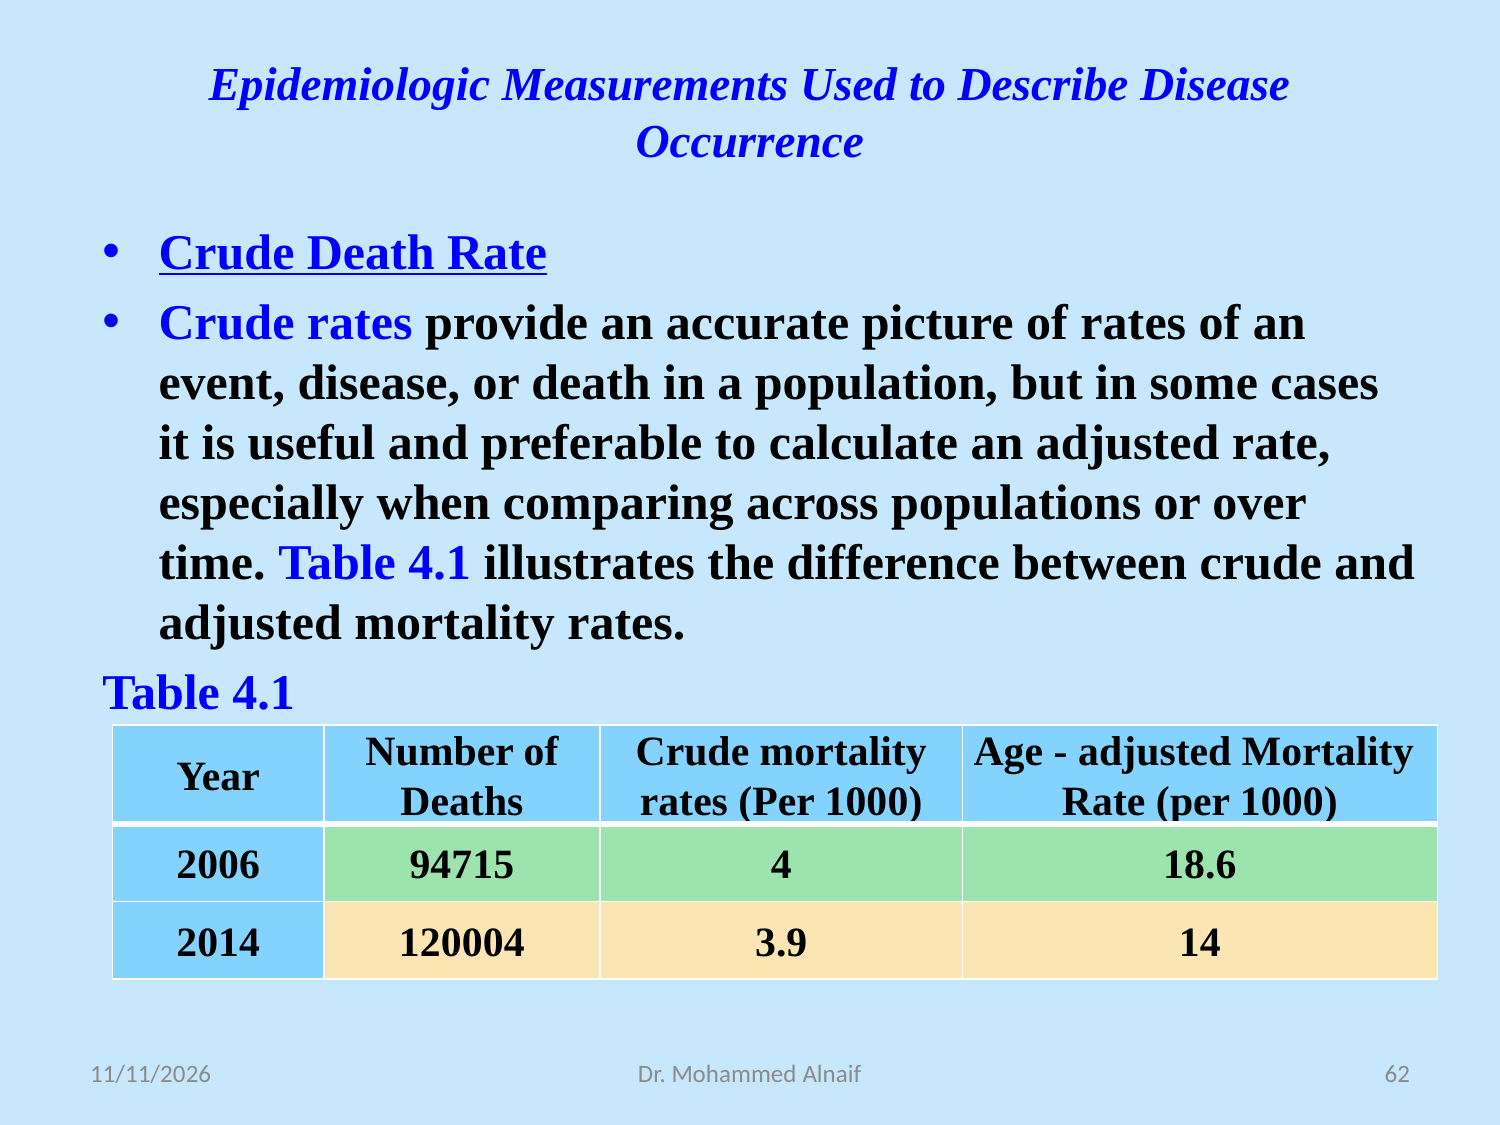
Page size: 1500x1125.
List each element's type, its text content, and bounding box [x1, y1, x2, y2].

table_cell 94715 [325, 827, 599, 901]
text_box Crude Death Rate Crude rates provide an accurate picture of rates of an event, disease, or death in a population, but in some cases it is useful and preferable to calculate an adjusted rate, especially when comparing across populations or over time. Table 4.1 illustrates the difference between crude and adjusted mortality rates. Table 4.1 [87, 212, 1438, 1013]
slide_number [75, 1042, 425, 1103]
table_header Number of Deaths [325, 726, 599, 821]
table_cell 18.6 [963, 827, 1437, 901]
slide_number 62 [1074, 1042, 1425, 1103]
table_cell 120004 [325, 902, 599, 978]
table_header Crude mortality rates (Per 1000) [601, 726, 962, 821]
title Epidemiologic Measurements Used to Describe Disease Occurrence [75, 45, 1425, 175]
table_header Year [113, 726, 323, 821]
table_cell 3.9 [601, 902, 962, 978]
table_cell 4 [601, 827, 962, 901]
table_header Age - adjusted Mortality Rate (per 1000) [963, 726, 1437, 821]
table_cell 2014 [113, 902, 323, 978]
footer Dr. Mohammed Alnaif [512, 1042, 988, 1103]
table_cell 2006 [113, 827, 323, 901]
table_cell 14 [963, 902, 1437, 978]
